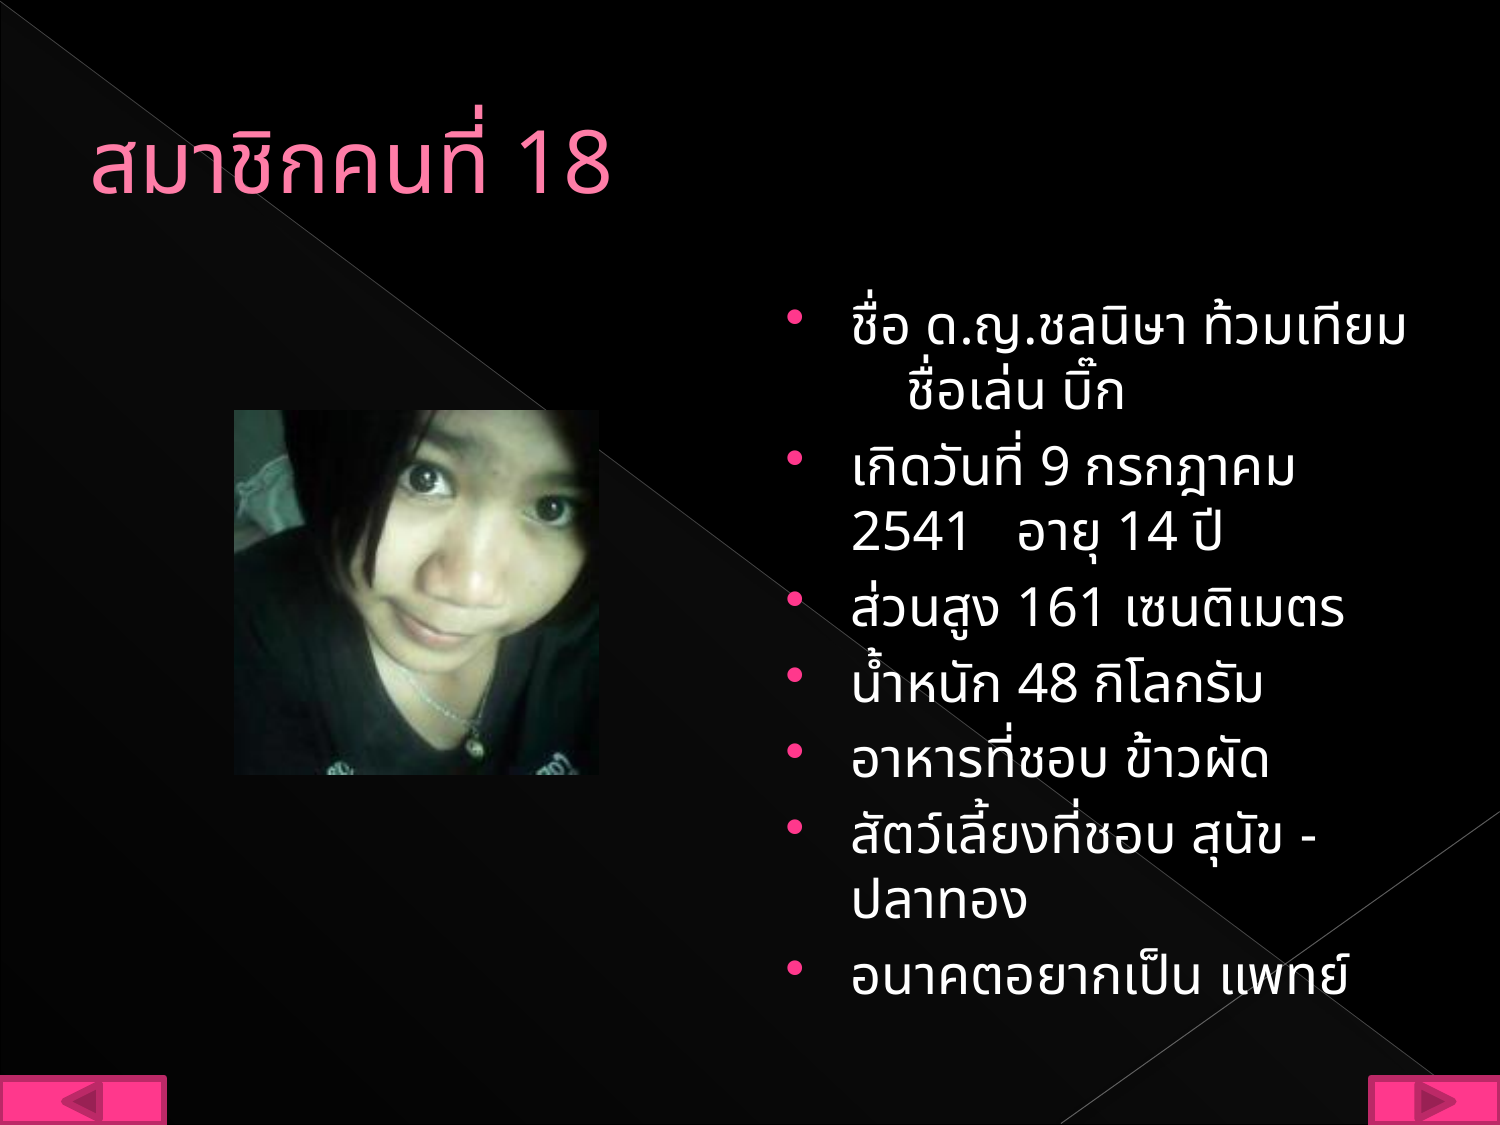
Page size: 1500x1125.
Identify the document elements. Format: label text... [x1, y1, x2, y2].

title สมาชิกคนที่ 18 [75, 43, 1425, 274]
text_box [0, 1075, 167, 1125]
text_box [1368, 1075, 1500, 1125]
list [234, 409, 599, 775]
list ชื่อ ด.ญ.ชลนิษา ท้วมเทียม ชื่อเล่น บิ๊ก เกิดวันที่ 9 กรกฎาคม 2541 อายุ 14 ปี ส่วนสูง 161 เซนติเมตร น้ำหนัก 48 กิโลกรัม อาหารที่ชอบ ข้าวผัด สัตว์เลี้ยงที่ชอบ สุนัข - ปลาทอง อนาคตอยากเป็น แพทย์ [762, 282, 1425, 1025]
